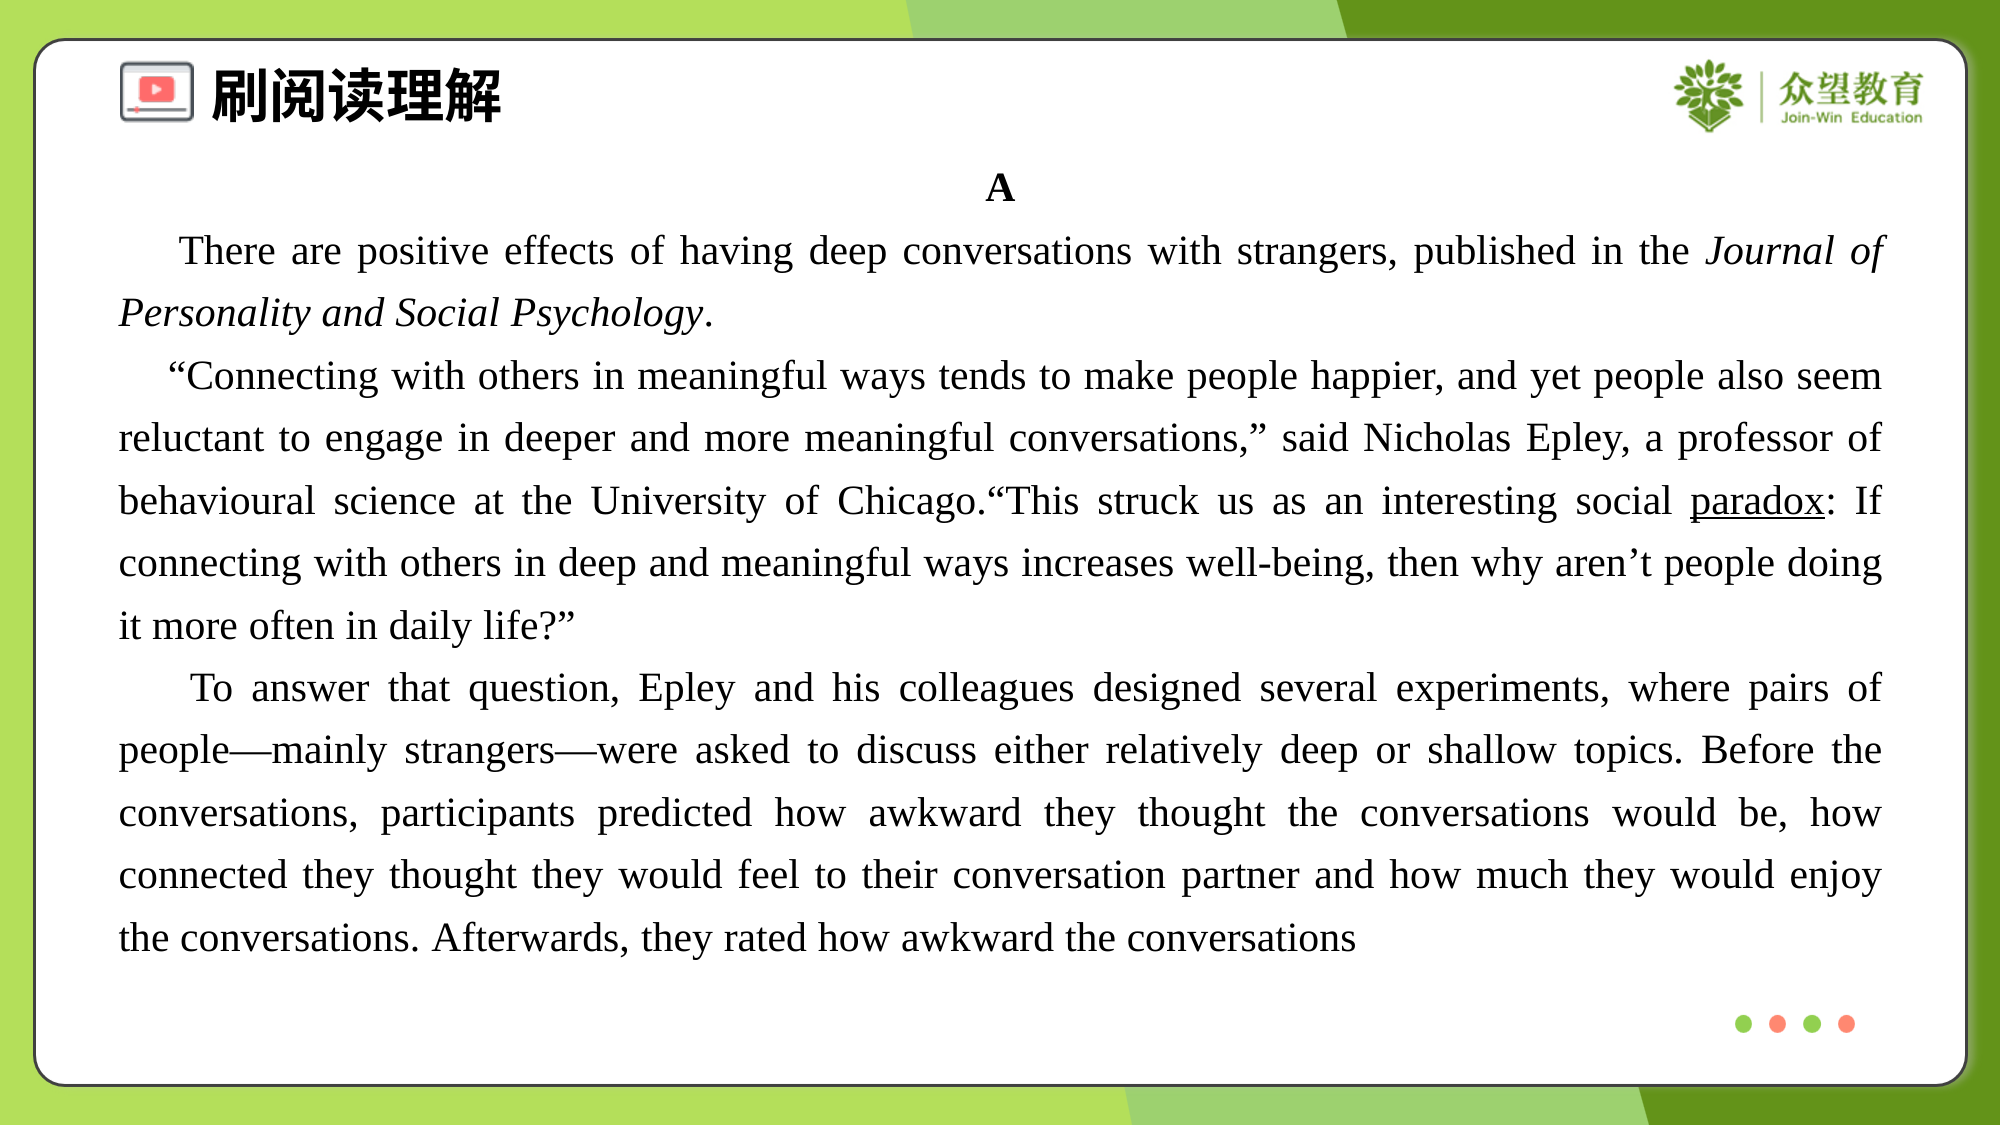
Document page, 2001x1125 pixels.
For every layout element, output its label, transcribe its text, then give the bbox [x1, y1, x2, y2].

picture [0, 0, 2000, 1125]
text_box A There are positive effects of having deep conversations with strangers, published in the Journal of Personality and Social Psychology. “Connecting with others in meaningful ways tends to make people happier, and yet people also seem reluctant to engage in deeper and more meaningful conversations,” said Nicholas Epley, a professor of behavioural science at the University of Chicago.“This struck us as an interesting social paradox: If connecting with others in deep and meaningful ways increases well-being, then why aren’t people doing it more often in daily life?” To answer that question, Epley and his colleagues designed several experiments, where pairs of people—mainly strangers—were asked to discuss either relatively deep or shallow topics. Before the conversations, participants predicted how awkward they thought the conversations would be, how connected they thought they would feel to their conversation partner and how much they would enjoy the conversations. Afterwards, they rated how awkward the conversations [118, 147, 1883, 955]
